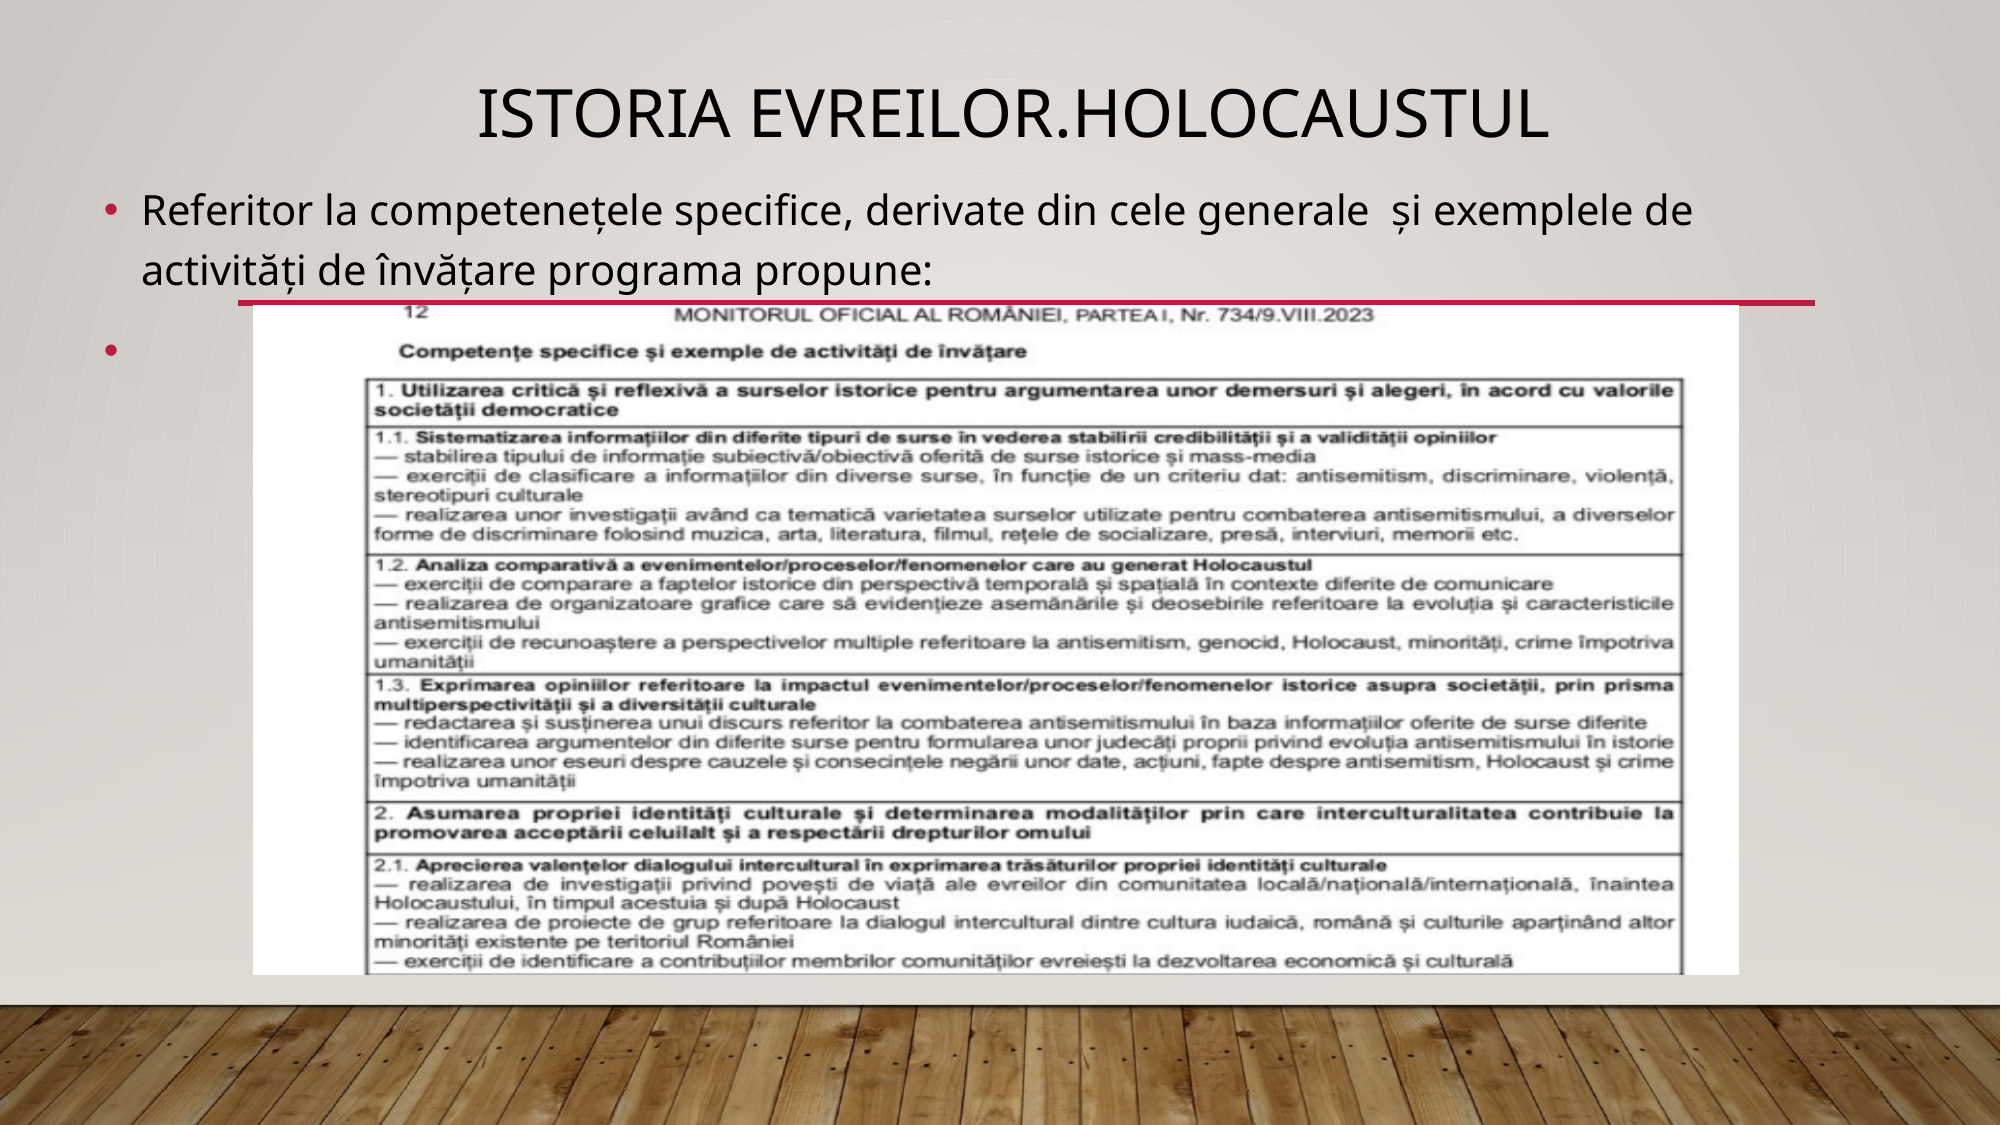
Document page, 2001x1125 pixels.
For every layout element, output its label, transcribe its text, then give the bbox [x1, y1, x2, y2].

list Referitor la competenețele specifice, derivate din cele generale și exemplele de activități de învățare programa propune: [88, 166, 1814, 897]
picture [253, 305, 1740, 975]
title Istoria evreilor.holocaustul [238, 72, 1814, 166]
picture [0, 1005, 2000, 1125]
